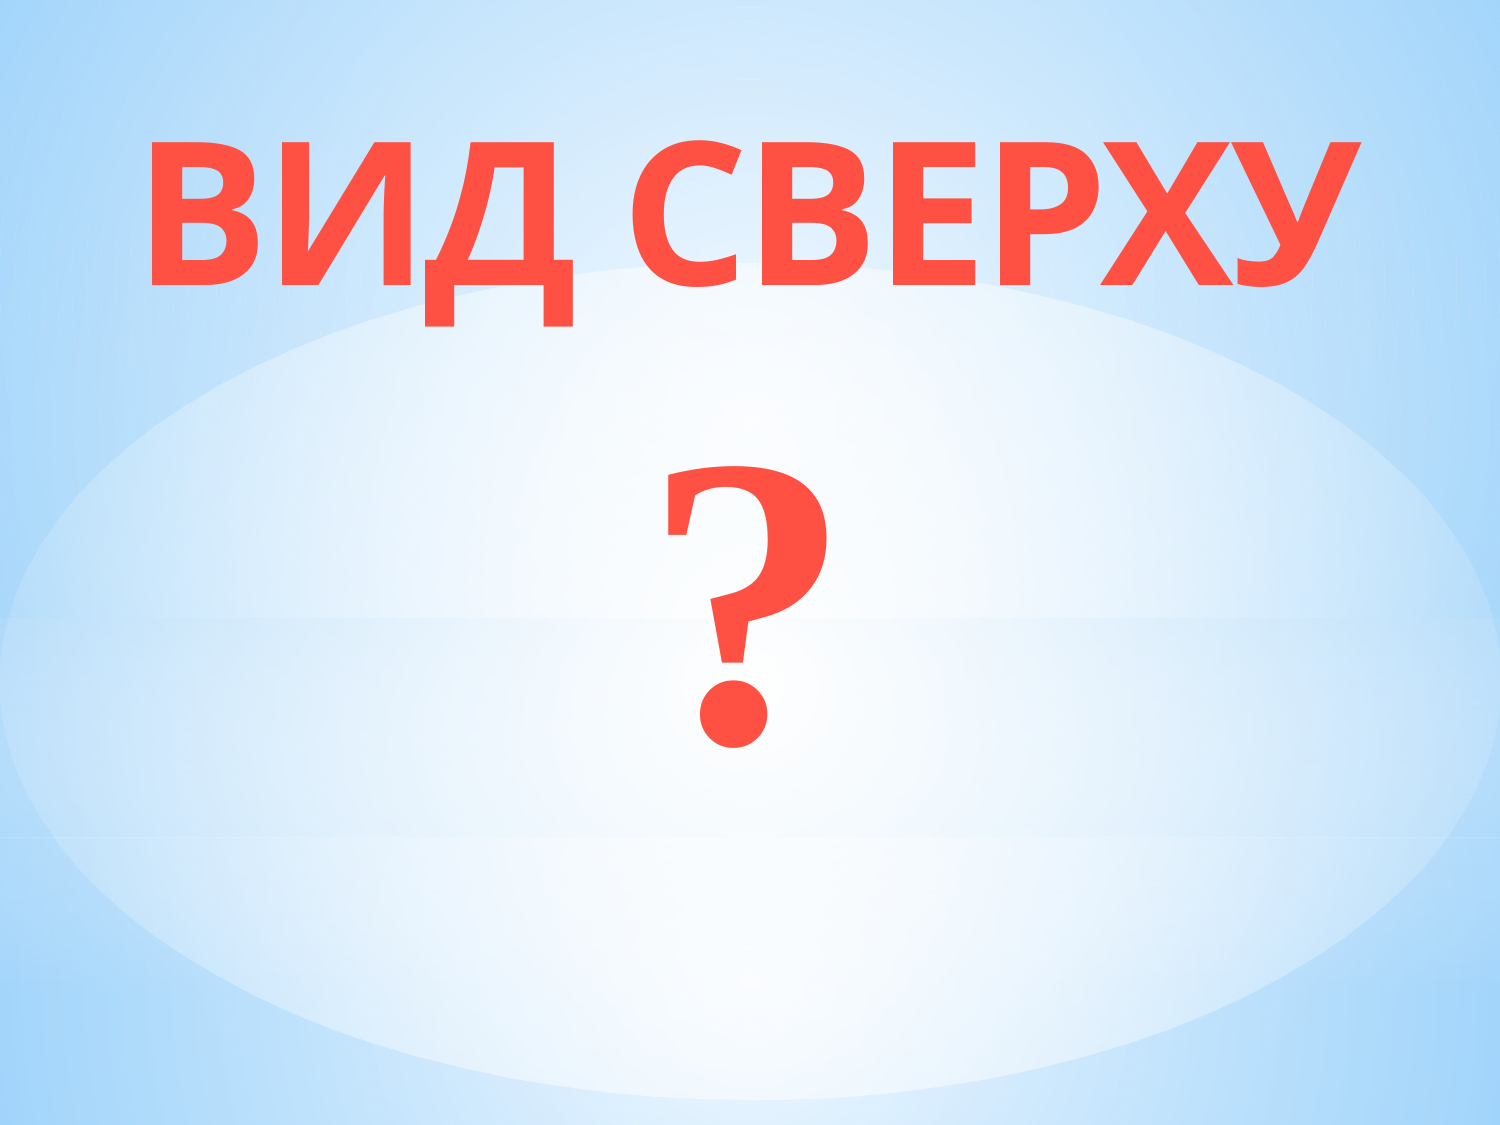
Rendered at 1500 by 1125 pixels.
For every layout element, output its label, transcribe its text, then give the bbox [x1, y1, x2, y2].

text_box ВИД СВЕРХУ ? [119, 78, 1377, 1074]
